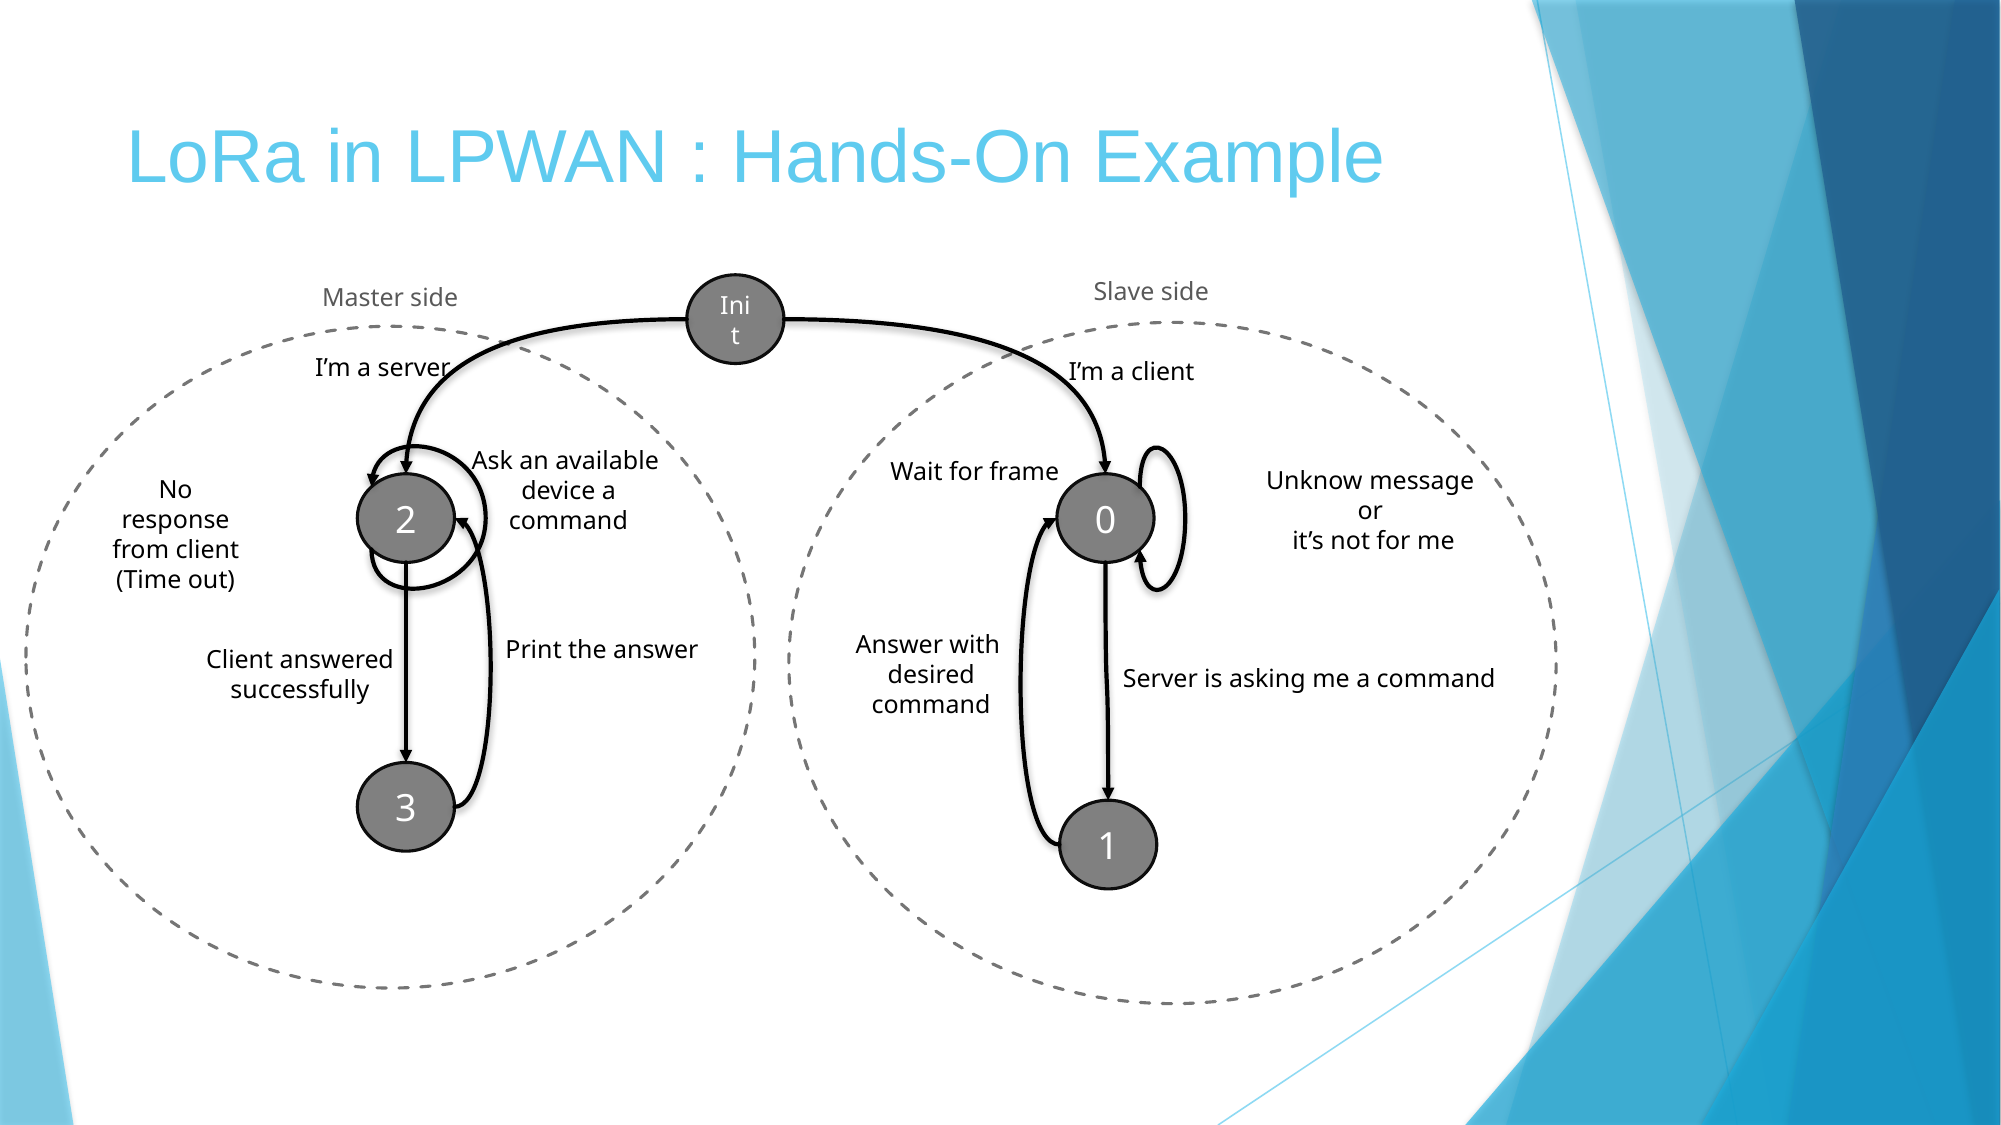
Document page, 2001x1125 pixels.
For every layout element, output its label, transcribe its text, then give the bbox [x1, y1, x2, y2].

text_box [1104, 561, 1562, 801]
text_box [1138, 456, 1500, 564]
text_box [356, 436, 690, 563]
title LoRa in LPWAN : Hands-On Example [111, 99, 1818, 252]
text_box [817, 517, 1060, 846]
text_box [299, 318, 688, 464]
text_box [783, 318, 1221, 475]
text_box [25, 273, 756, 989]
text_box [788, 482, 1557, 1005]
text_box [179, 563, 421, 765]
text_box Init [760, 279, 783, 360]
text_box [788, 267, 1557, 561]
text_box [90, 465, 373, 573]
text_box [453, 517, 723, 808]
